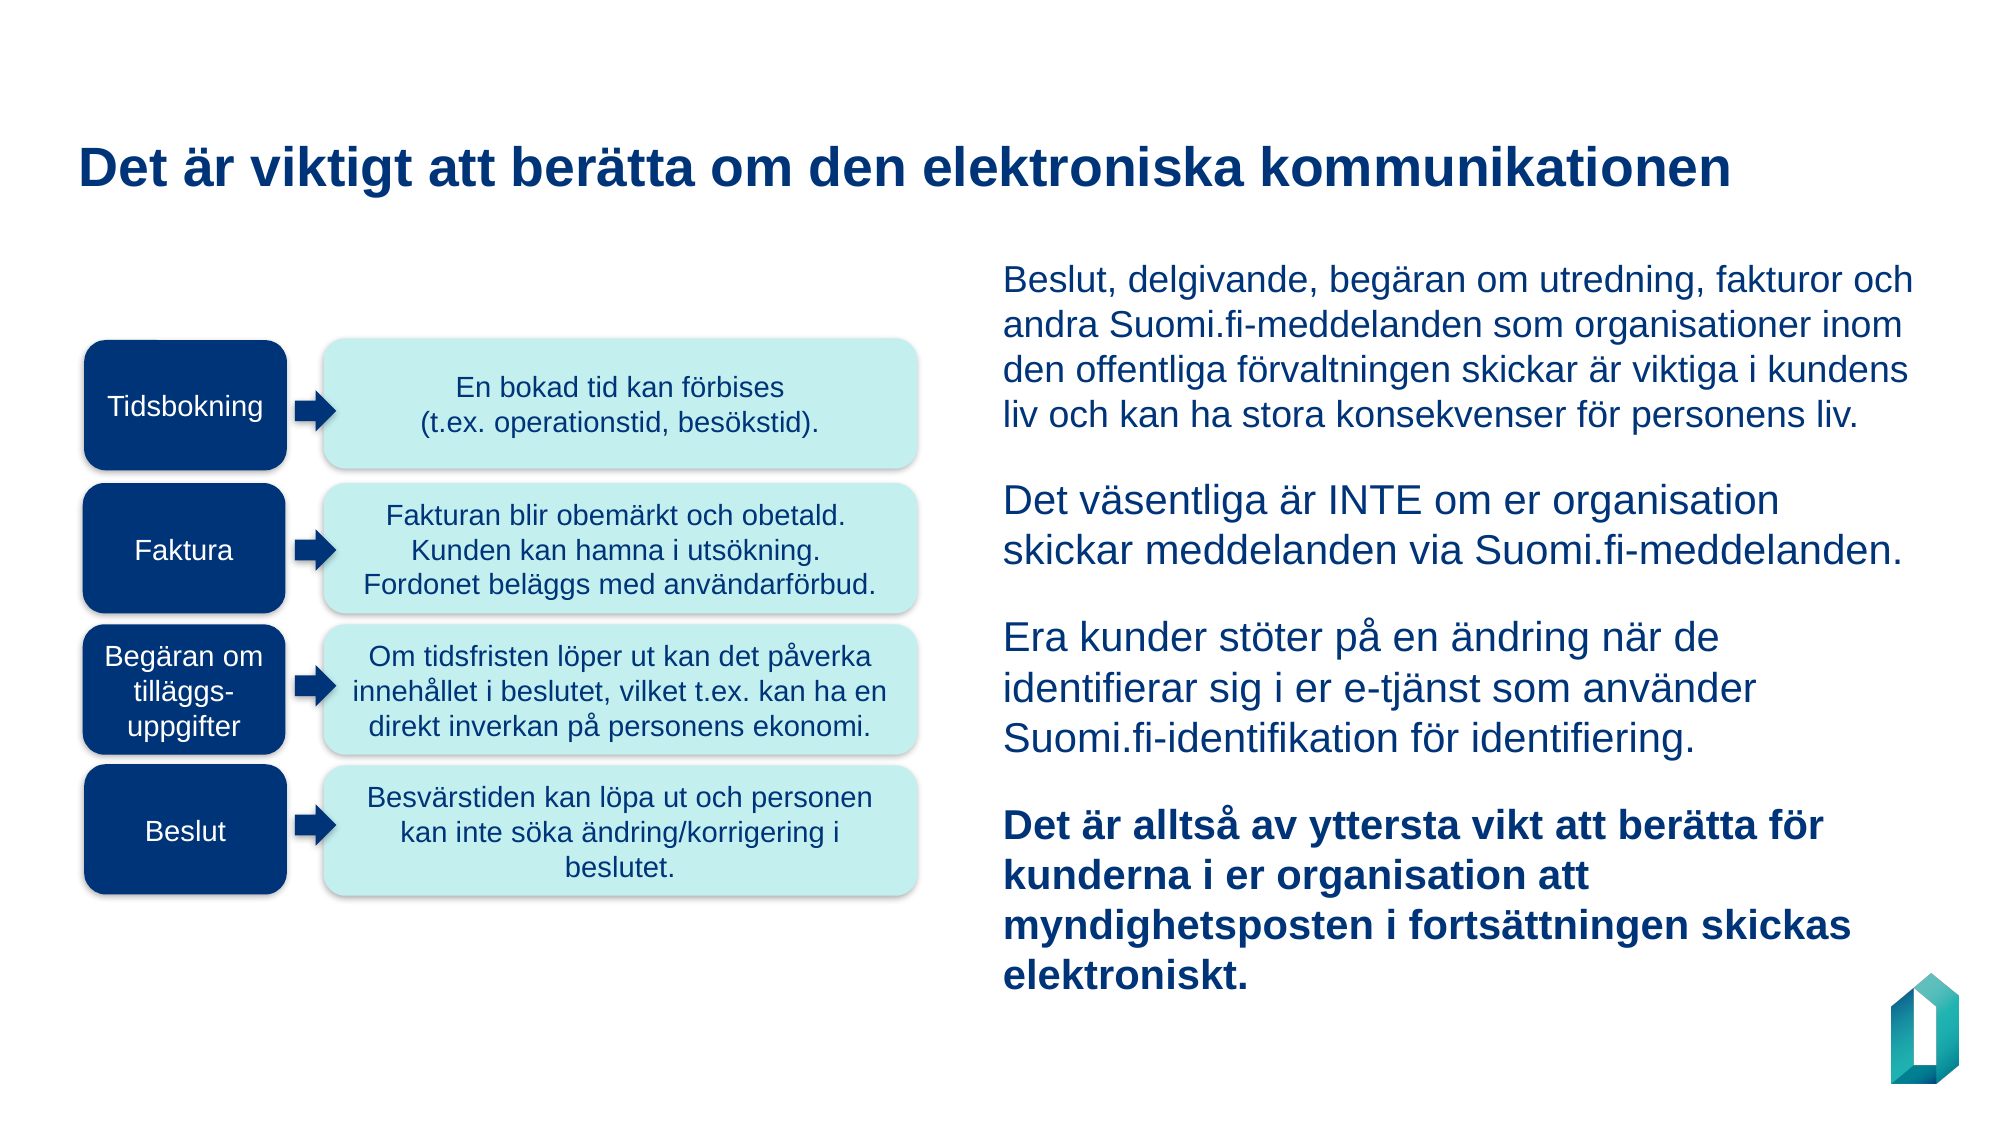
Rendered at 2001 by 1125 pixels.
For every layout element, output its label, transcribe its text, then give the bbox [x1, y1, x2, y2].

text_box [82, 338, 918, 896]
picture [1891, 973, 1959, 1084]
title Det är viktigt att berätta om den elektroniska kommunikationen [63, 79, 1867, 206]
text_box Beslut, delgivande, begäran om utredning, fakturor och andra Suomi.fi-meddelanden som organisationer inom den offentliga förvaltningen skickar är viktiga i kundens liv och kan ha stora konsekvenser för personens liv. Det väsentliga är INTE om er organisation skickar meddelanden via Suomi.fi-meddelanden. Era kunder stöter på en ändring när de identifierar sig i er e-tjänst som använder Suomi.fi-identifikation för identifiering. Det är alltså av yttersta vikt att berätta för kunderna i er organisation att myndighetsposten i fortsättningen skickas elektroniskt. [988, 247, 1937, 1060]
